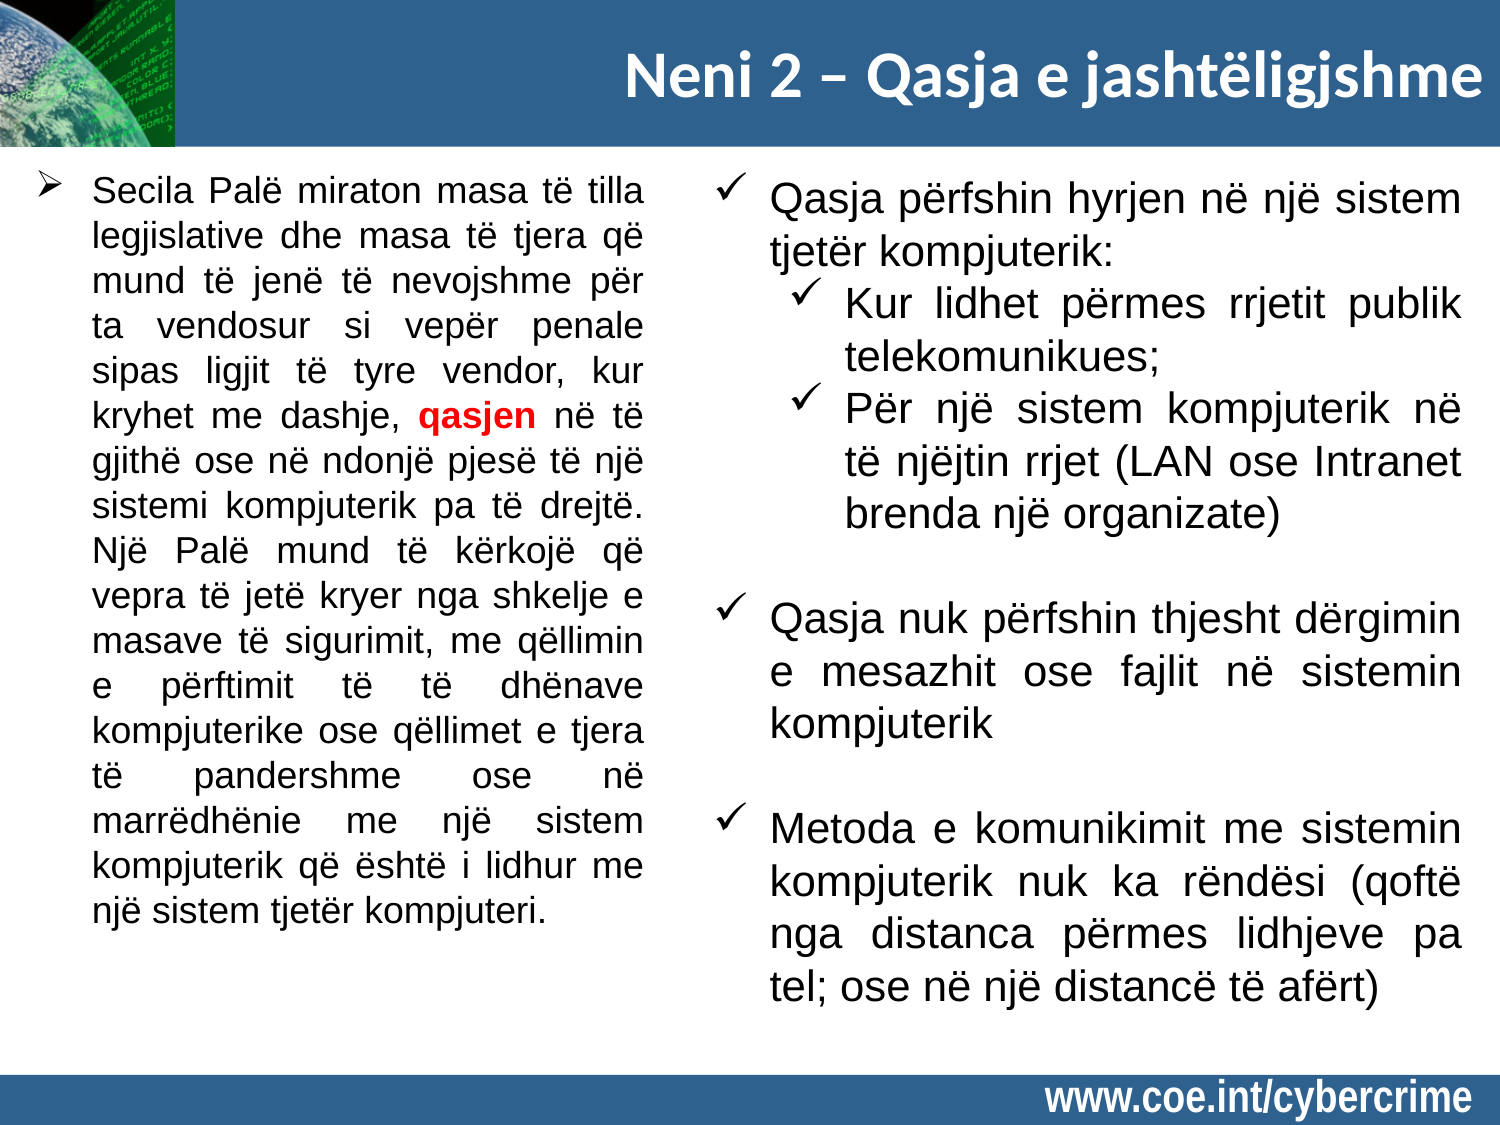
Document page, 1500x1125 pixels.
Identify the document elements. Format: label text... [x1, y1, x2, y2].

text_box Qasja përfshin hyrjen në një sistem tjetër kompjuterik: Kur lidhet përmes rrjetit publik telekomunikues; Për një sistem kompjuterik në të njëjtin rrjet (LAN ose Intranet brenda një organizate) Qasja nuk përfshin thjesht dërgimin e mesazhit ose fajlit në sistemin kompjuterik Metoda e komunikimit me sistemin kompjuterik nuk ka rëndësi (qoftë nga distanca përmes lidhjeve pa tel; ose në një distancë të afërt) [698, 162, 1478, 1018]
text_box Secila Palë miraton masa të tilla legjislative dhe masa të tjera që mund të jenë të nevojshme për ta vendosur si vepër penale sipas ligjit të tyre vendor, kur kryhet me dashje, qasjen në të gjithë ose në ndonjë pjesë të një sistemi kompjuterik pa të drejtë. Një Palë mund të kërkojë që vepra të jetë kryer nga shkelje e masave të sigurimit, me qëllimin e përftimit të të dhënave kompjuterike ose qëllimet e tjera të pandershme ose në marrëdhënie me një sistem kompjuterik që është i lidhur me një sistem tjetër kompjuteri. [20, 158, 659, 938]
text_box www.coe.int/cybercrime [1030, 1059, 1500, 1125]
picture [0, 0, 175, 147]
text_box [0, 1073, 1030, 1125]
text_box Neni 2 – Qasja e jashtëligjshme [177, 0, 1500, 149]
